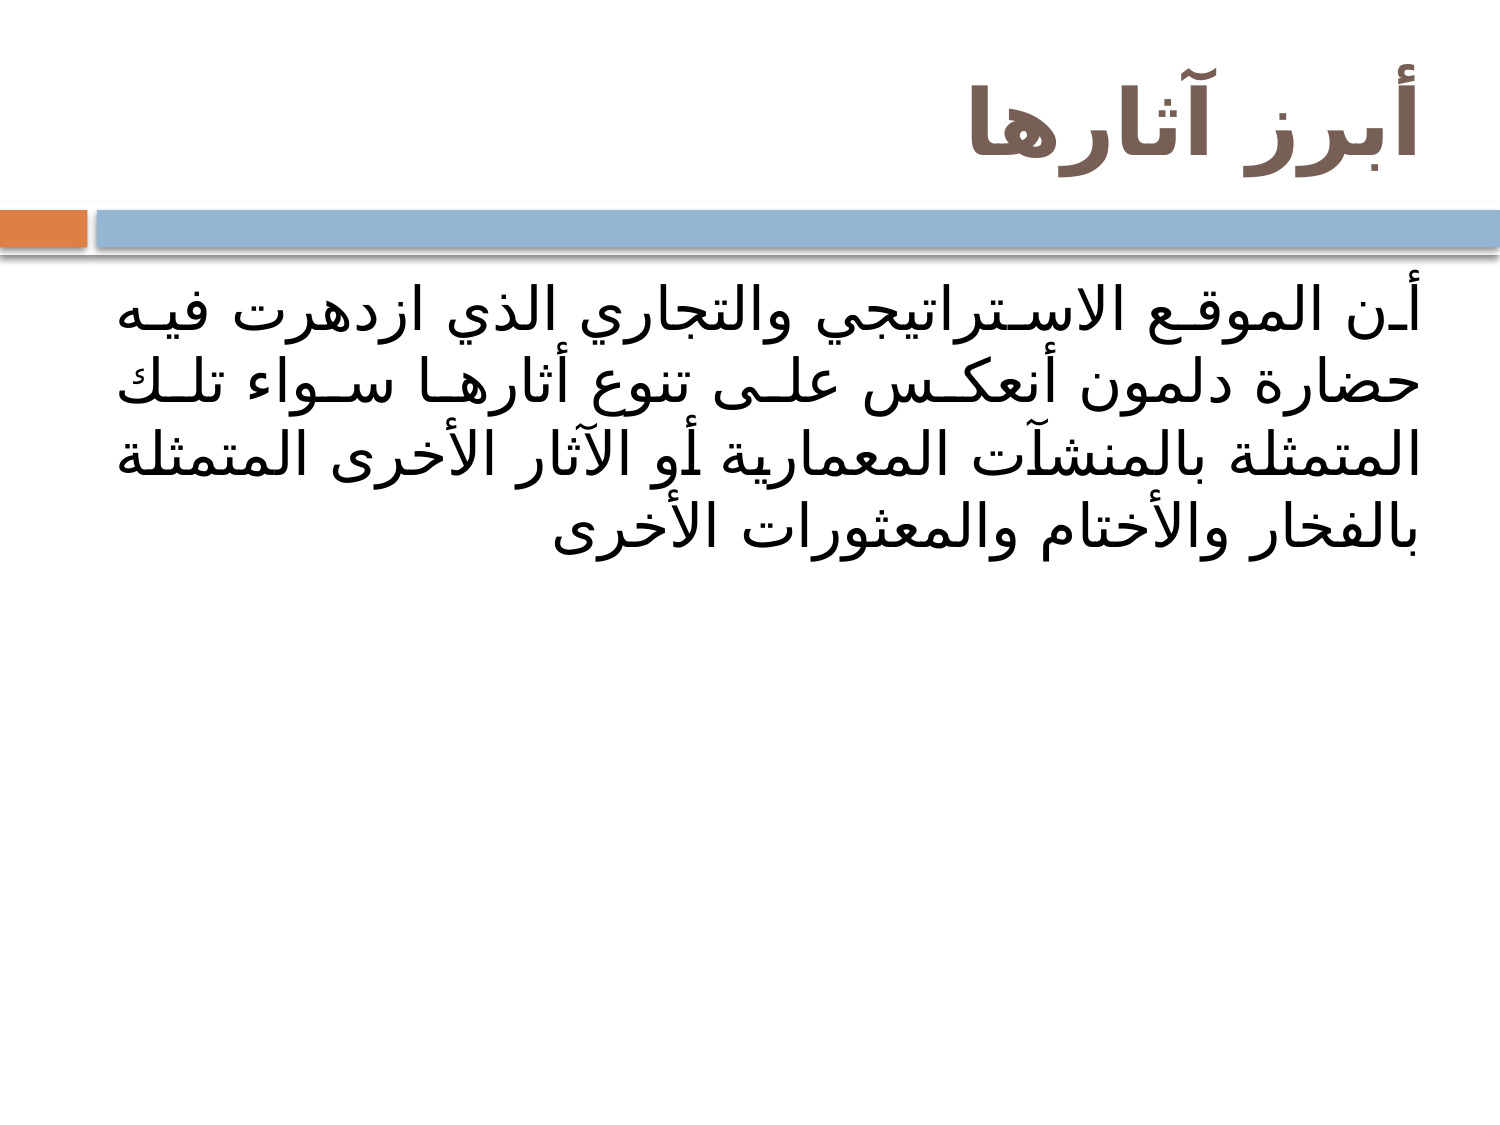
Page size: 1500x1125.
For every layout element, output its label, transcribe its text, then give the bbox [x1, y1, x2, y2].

list أن الموقع الاستراتيجي والتجاري الذي ازدهرت فيه حضارة دلمون أنعكس على تنوع أثارها سواء تلك المتمثلة بالمنشآت المعمارية أو الآثار الأخرى المتمثلة بالفخار والأختام والمعثورات الأخرى [100, 262, 1438, 1000]
title أبرز آثارها [100, 37, 1438, 200]
